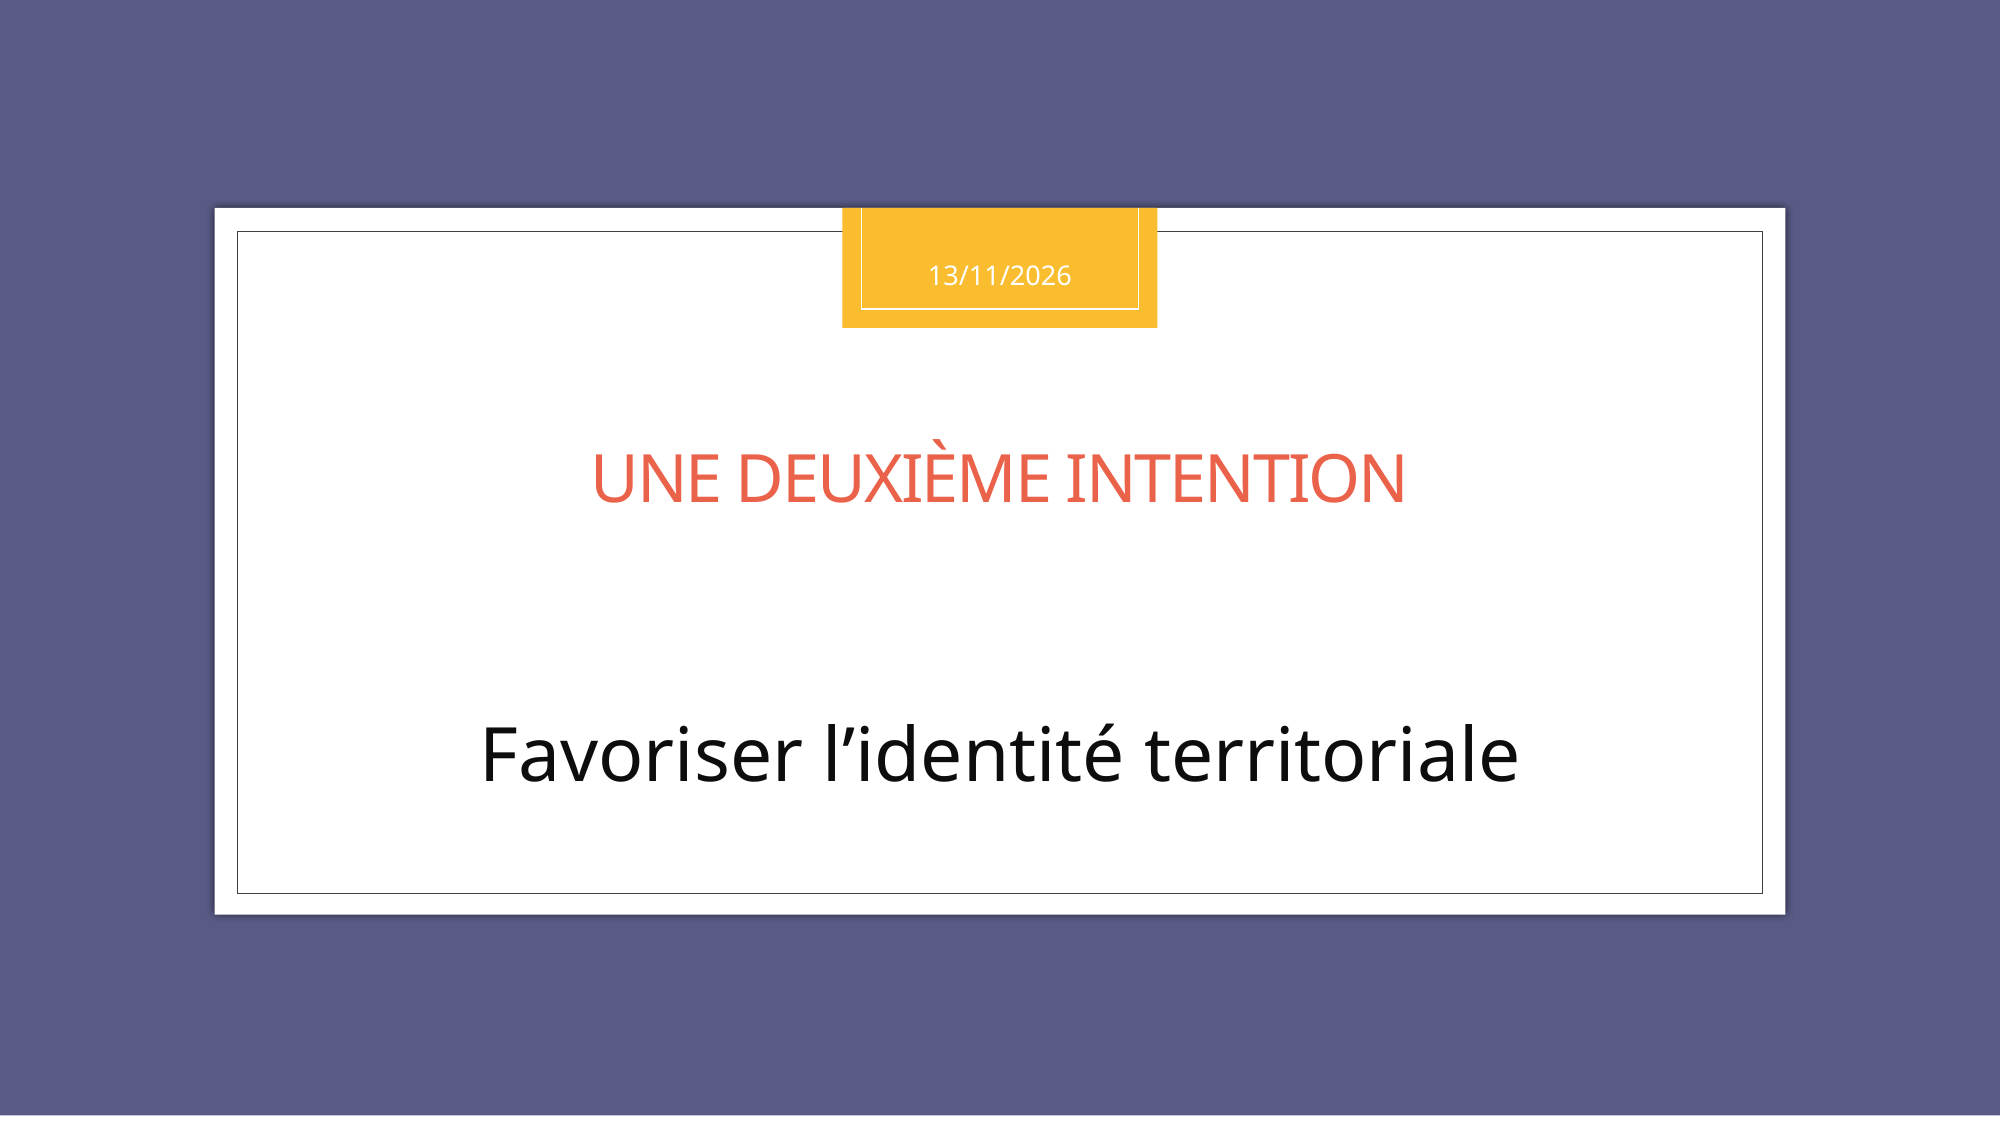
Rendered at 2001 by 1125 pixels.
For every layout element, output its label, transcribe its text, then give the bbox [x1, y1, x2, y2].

title Une deuxième intention [267, 373, 1733, 593]
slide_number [872, 220, 1128, 303]
list Favoriser l’identité territoriale [267, 690, 1734, 844]
